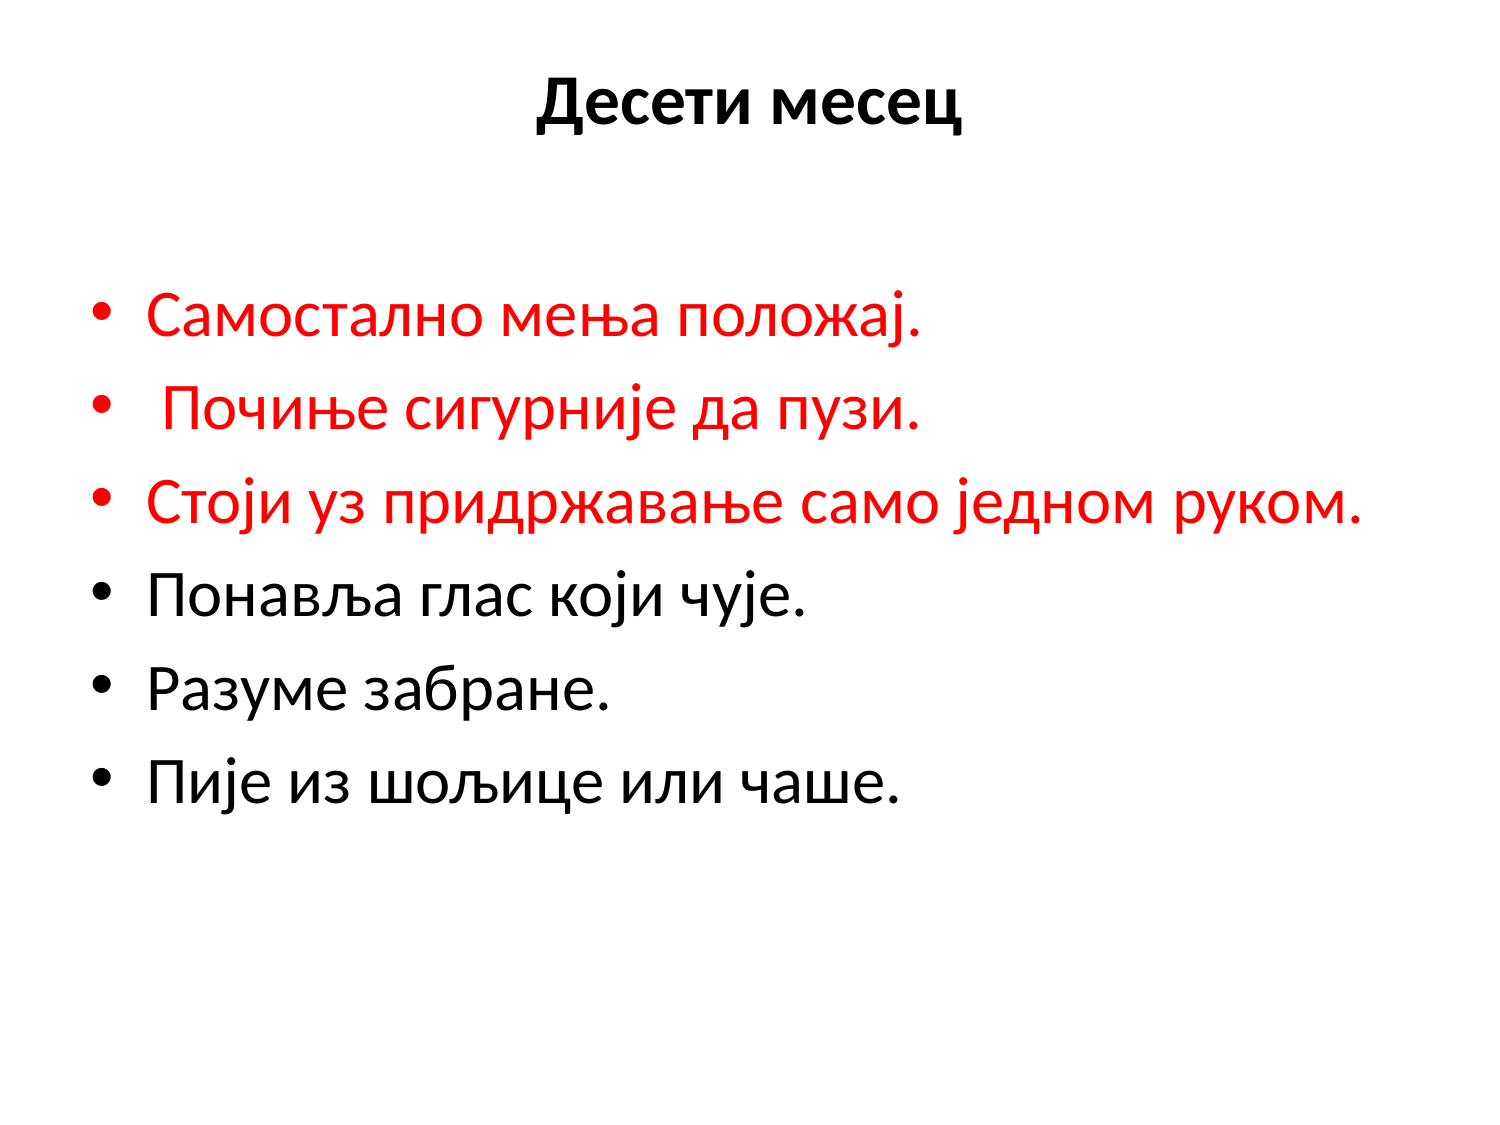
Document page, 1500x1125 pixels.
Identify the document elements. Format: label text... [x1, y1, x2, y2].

list Самостално мења положај. Почиње сигурније да пузи. Стоји уз придржавање само једном руком. Понавља глас који чује. Разуме забране. Пије из шољице или чаше. [75, 262, 1425, 1005]
title Десети месец [75, 45, 1425, 233]
